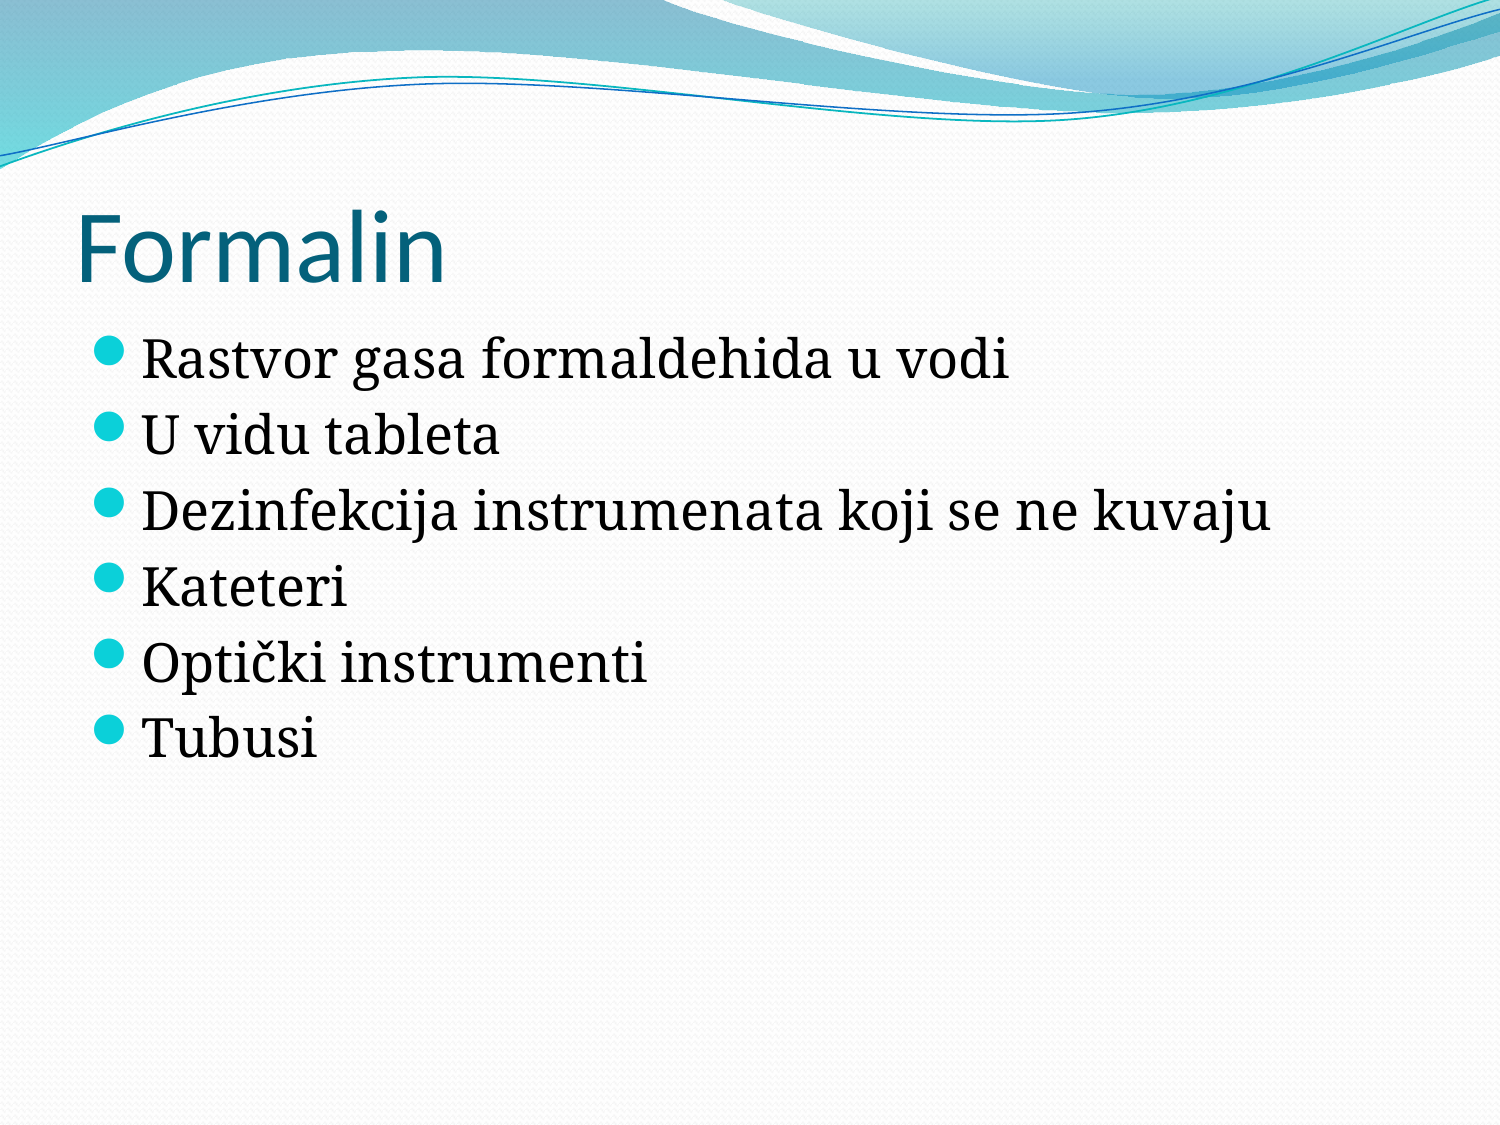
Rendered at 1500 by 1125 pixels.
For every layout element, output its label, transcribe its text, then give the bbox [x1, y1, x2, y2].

list Rastvor gasa formaldehida u vodi U vidu tableta Dezinfekcija instrumenata koji se ne kuvaju Kateteri Optički instrumenti Tubusi [75, 317, 1425, 1038]
title Formalin [75, 115, 1425, 303]
